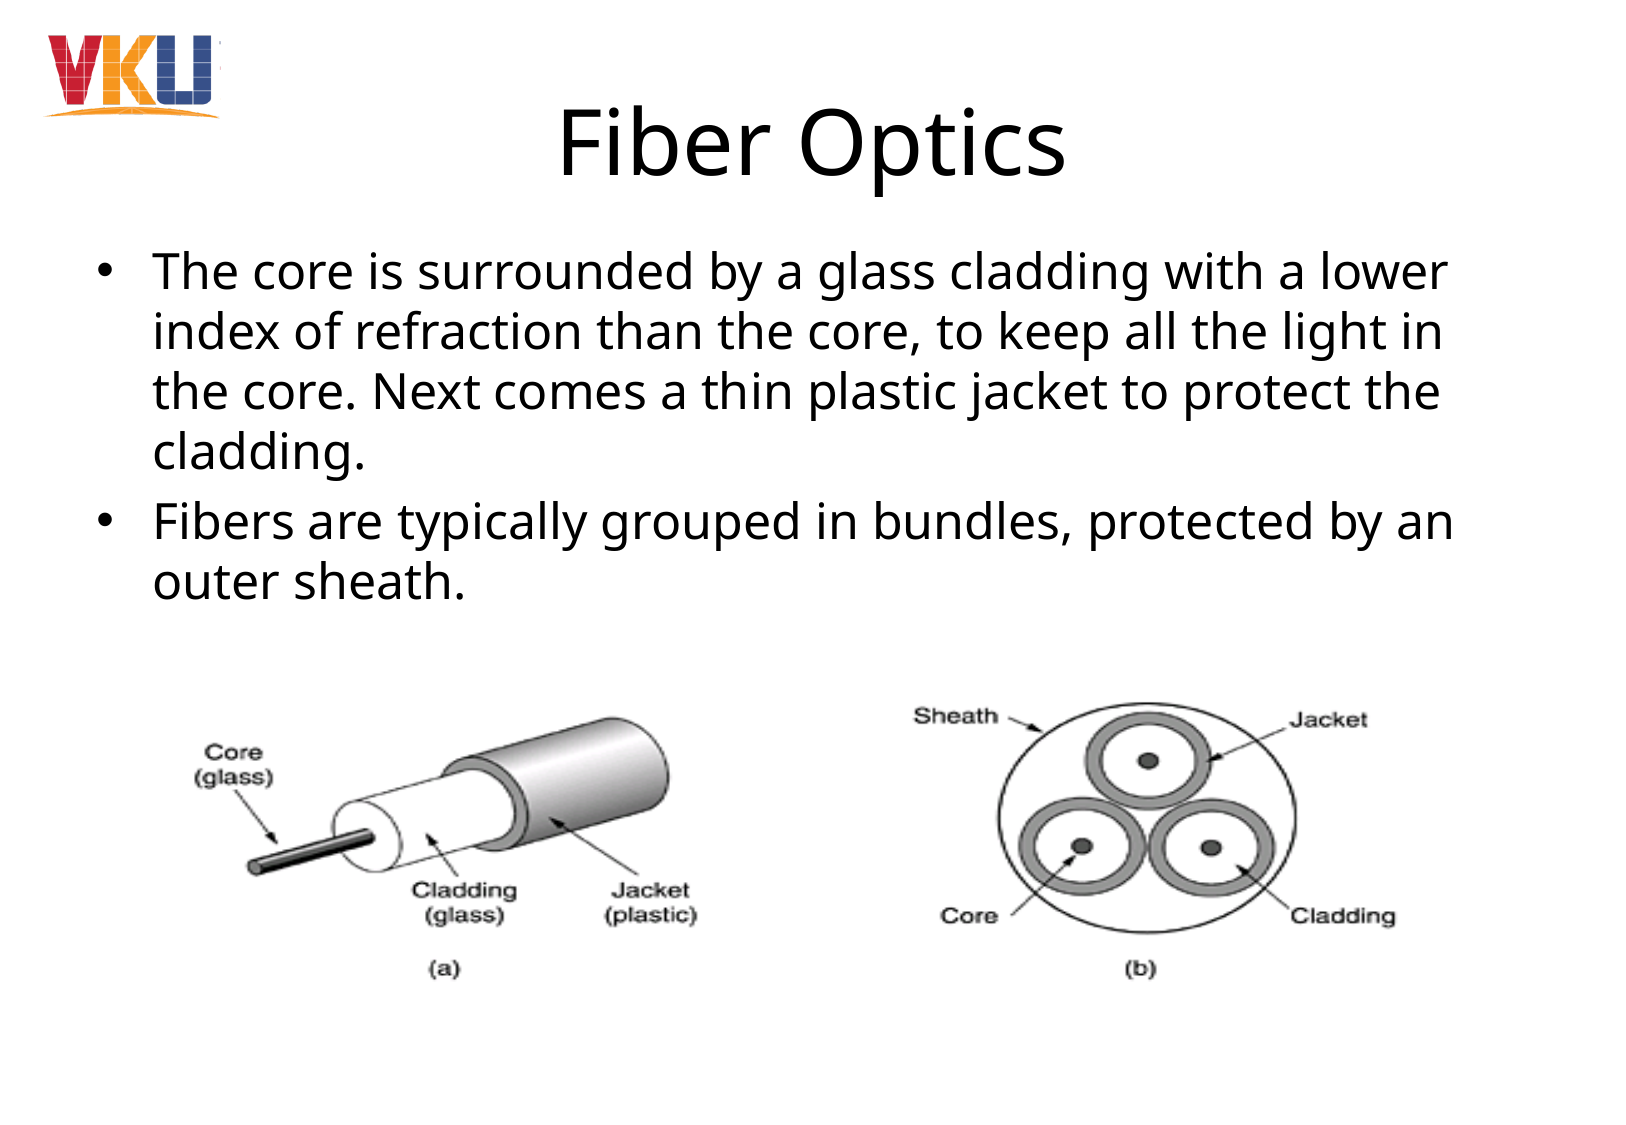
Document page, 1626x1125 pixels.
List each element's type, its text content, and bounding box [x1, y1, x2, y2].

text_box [157, 667, 1443, 1005]
picture [32, 21, 228, 129]
title Fiber Optics [81, 45, 1544, 232]
list The core is surrounded by a glass cladding with a lower index of refraction than the core, to keep all the light in the core. Next comes a thin plastic jacket to protect the cladding. Fibers are typically grouped in bundles, protected by an outer sheath. [81, 232, 1544, 1038]
